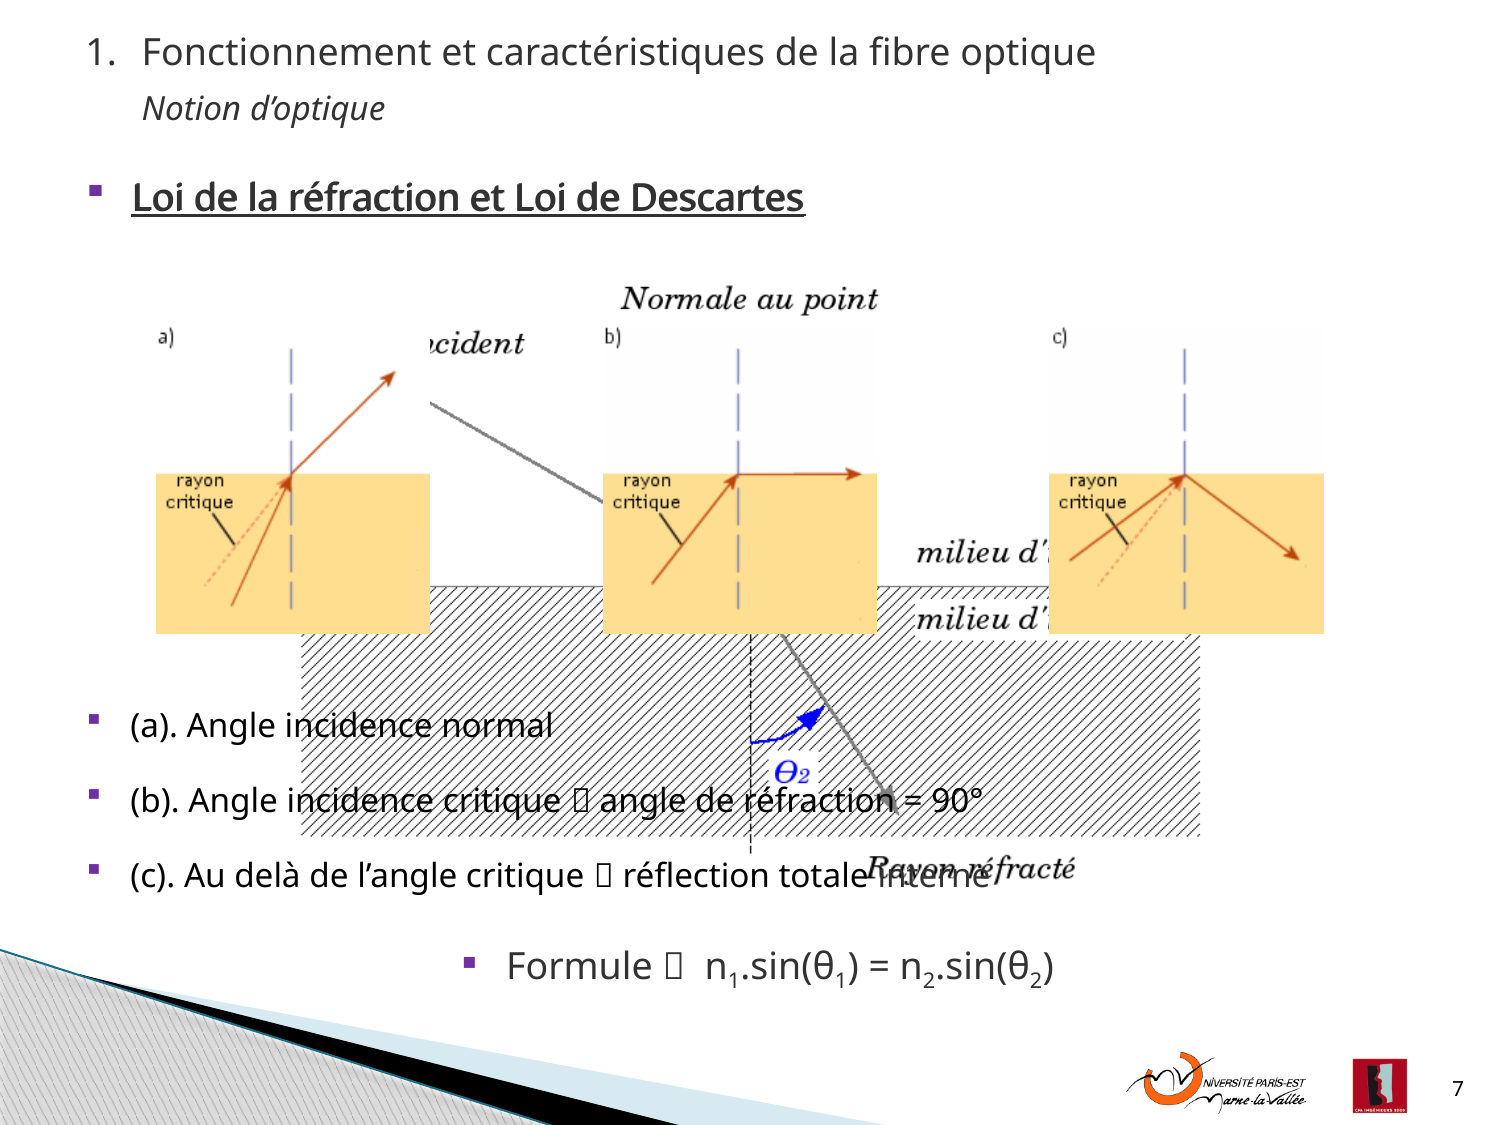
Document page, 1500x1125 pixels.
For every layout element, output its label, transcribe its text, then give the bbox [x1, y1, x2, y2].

slide_number 7 [1418, 1051, 1479, 1112]
text_box Loi de la réfraction et Loi de Descartes (a). Angle incidence normal (b). Angle incidence critique  angle de réfraction = 90° (c). Au delà de l’angle critique  réflection totale interne [71, 161, 1431, 901]
text_box Fonctionnement et caractéristiques de la fibre optique Notion d’optique [70, 11, 1425, 137]
picture [1126, 1052, 1306, 1114]
picture [156, 270, 1324, 889]
text_box Loi de la réfraction et Loi de Descartes Formule  n1.sin(θ1) = n2.sin(θ2) [72, 160, 1442, 1021]
picture [1351, 1057, 1408, 1114]
